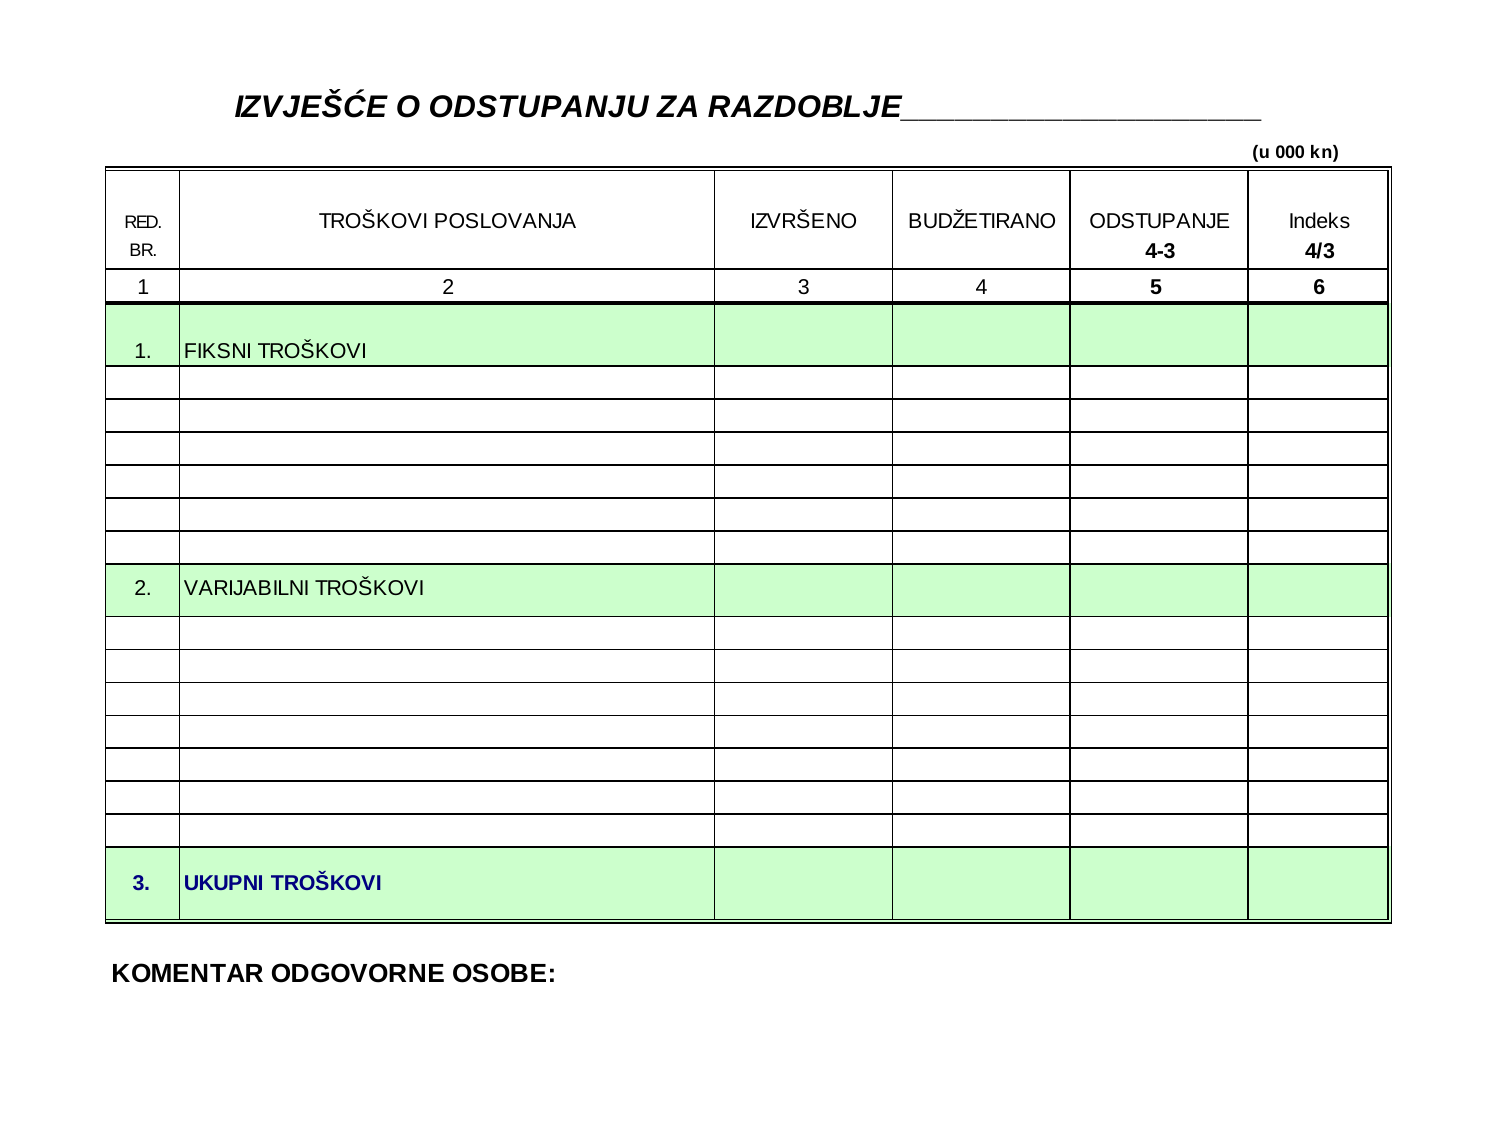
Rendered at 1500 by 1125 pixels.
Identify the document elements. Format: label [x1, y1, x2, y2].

text_box [74, 0, 1500, 1125]
